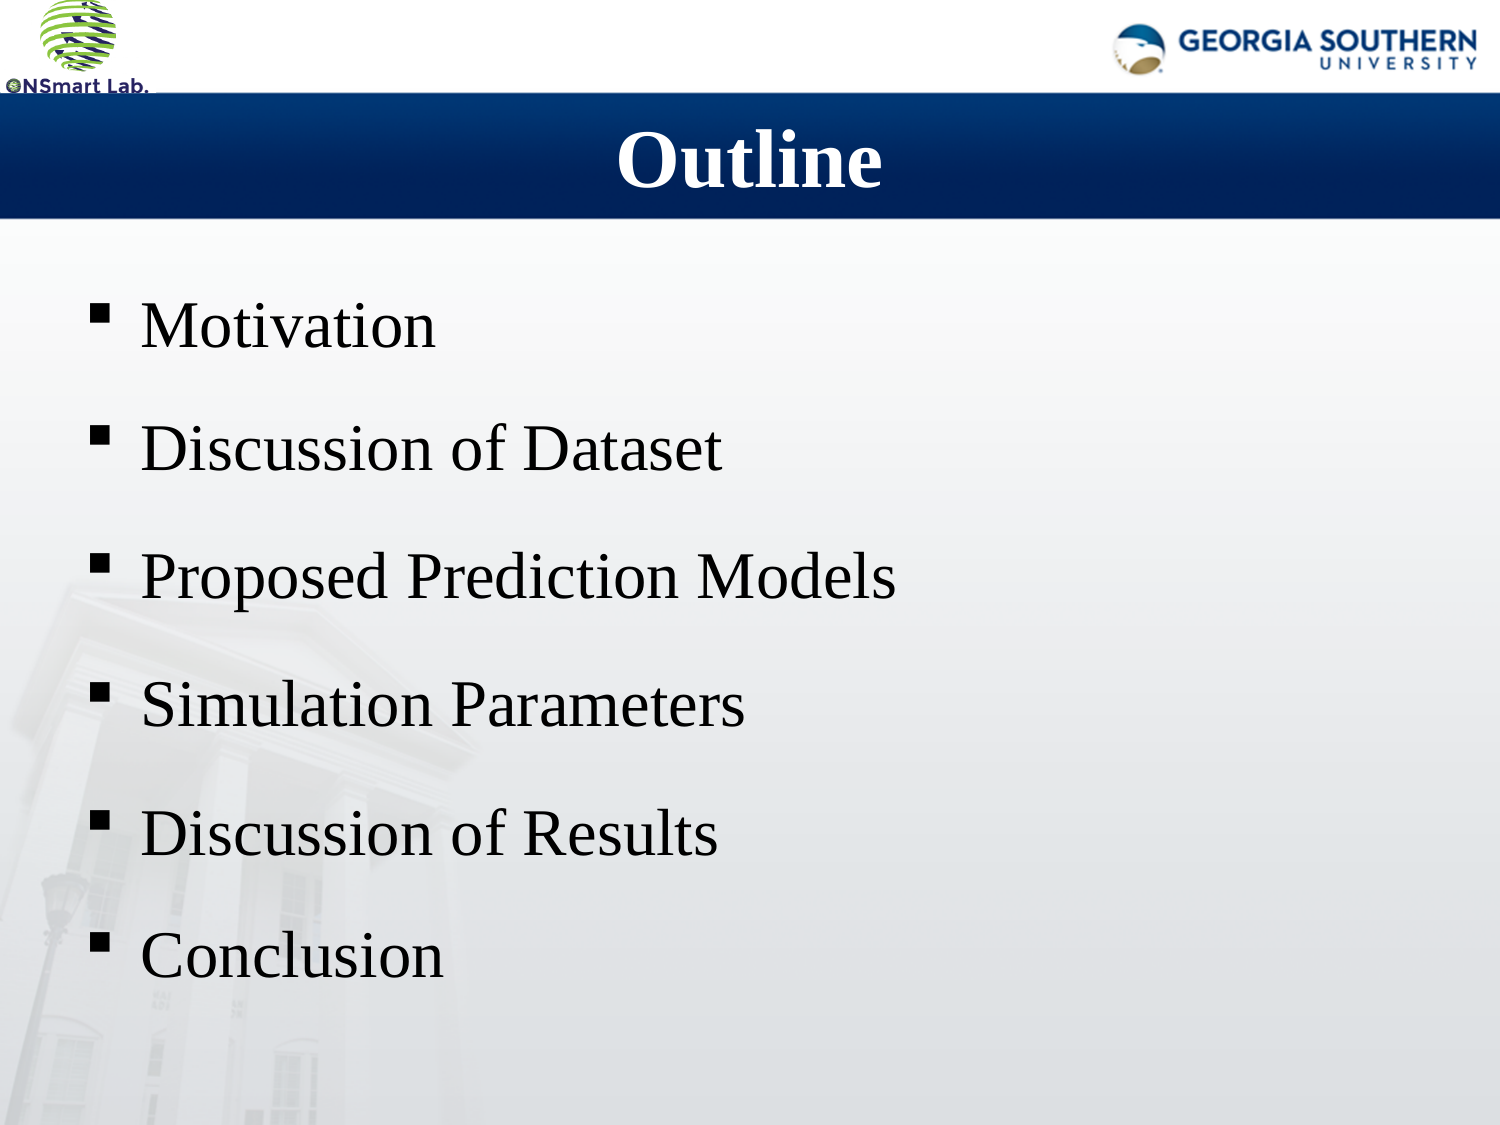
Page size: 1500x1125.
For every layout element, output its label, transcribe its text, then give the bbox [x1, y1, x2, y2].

title Outline [75, 60, 1425, 249]
list Motivation Discussion of Dataset Proposed Prediction Models Simulation Parameters Discussion of Results Conclusion [69, 273, 1467, 1017]
picture [0, 0, 1500, 1125]
